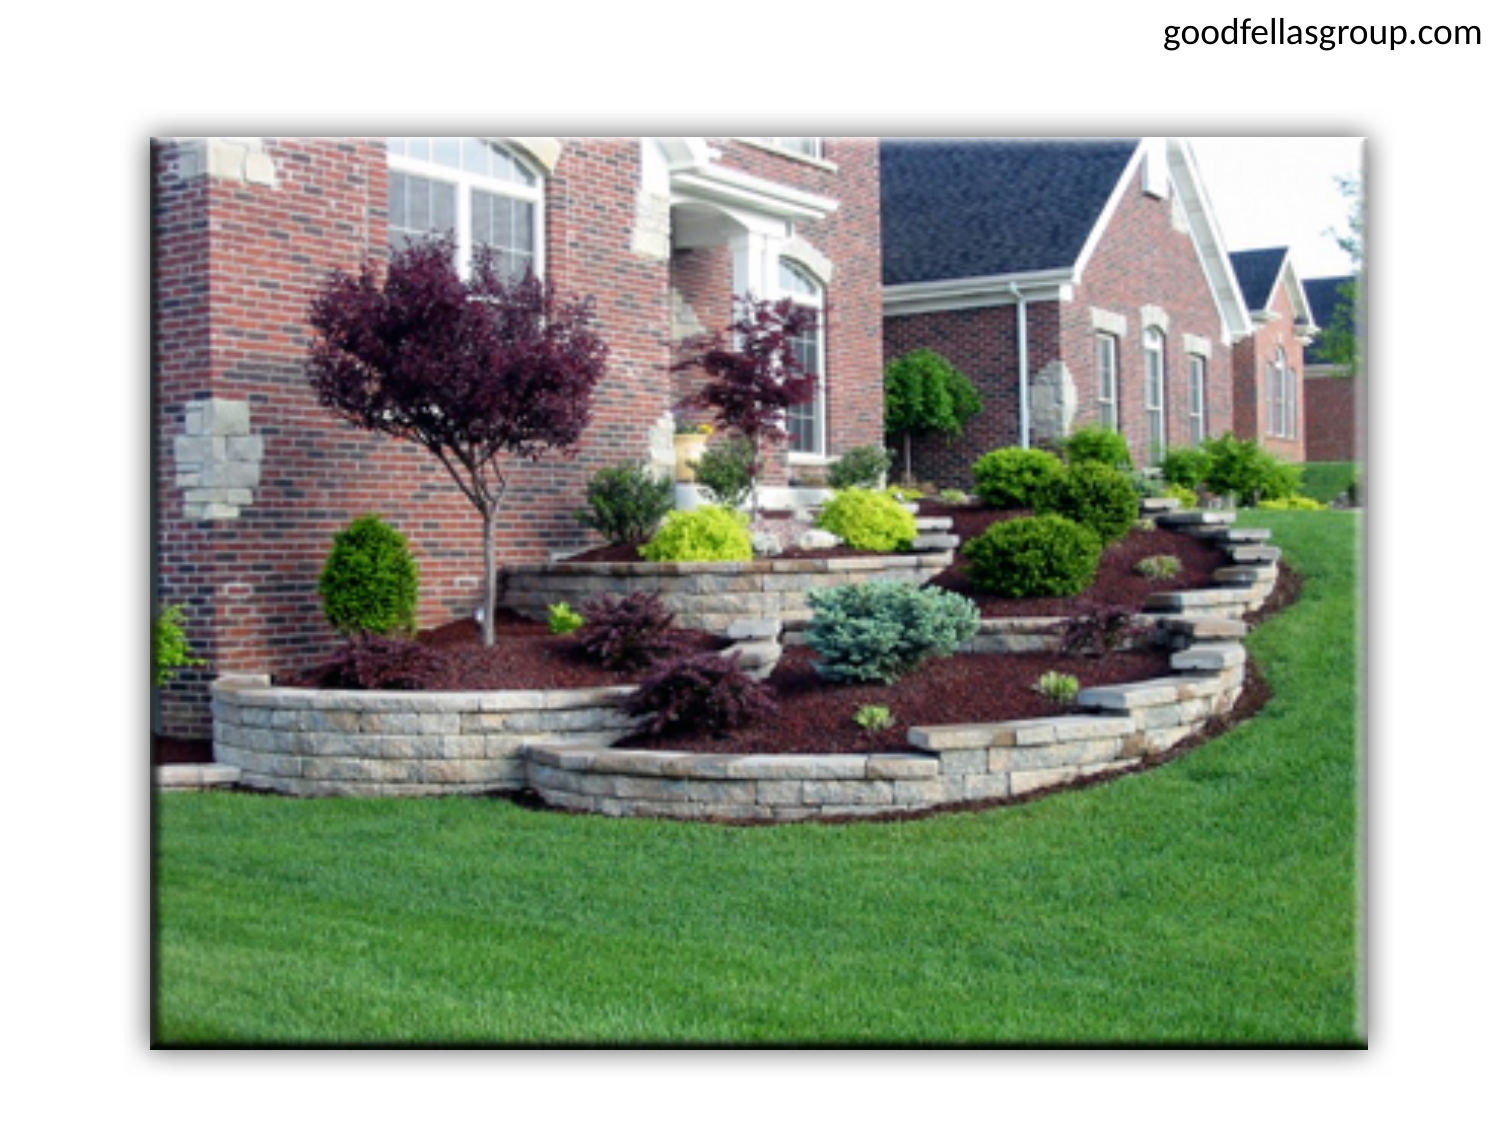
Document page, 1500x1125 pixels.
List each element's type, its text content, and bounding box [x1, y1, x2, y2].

picture [149, 137, 1369, 1051]
text_box goodfellasgroup.com [1148, 0, 1499, 60]
